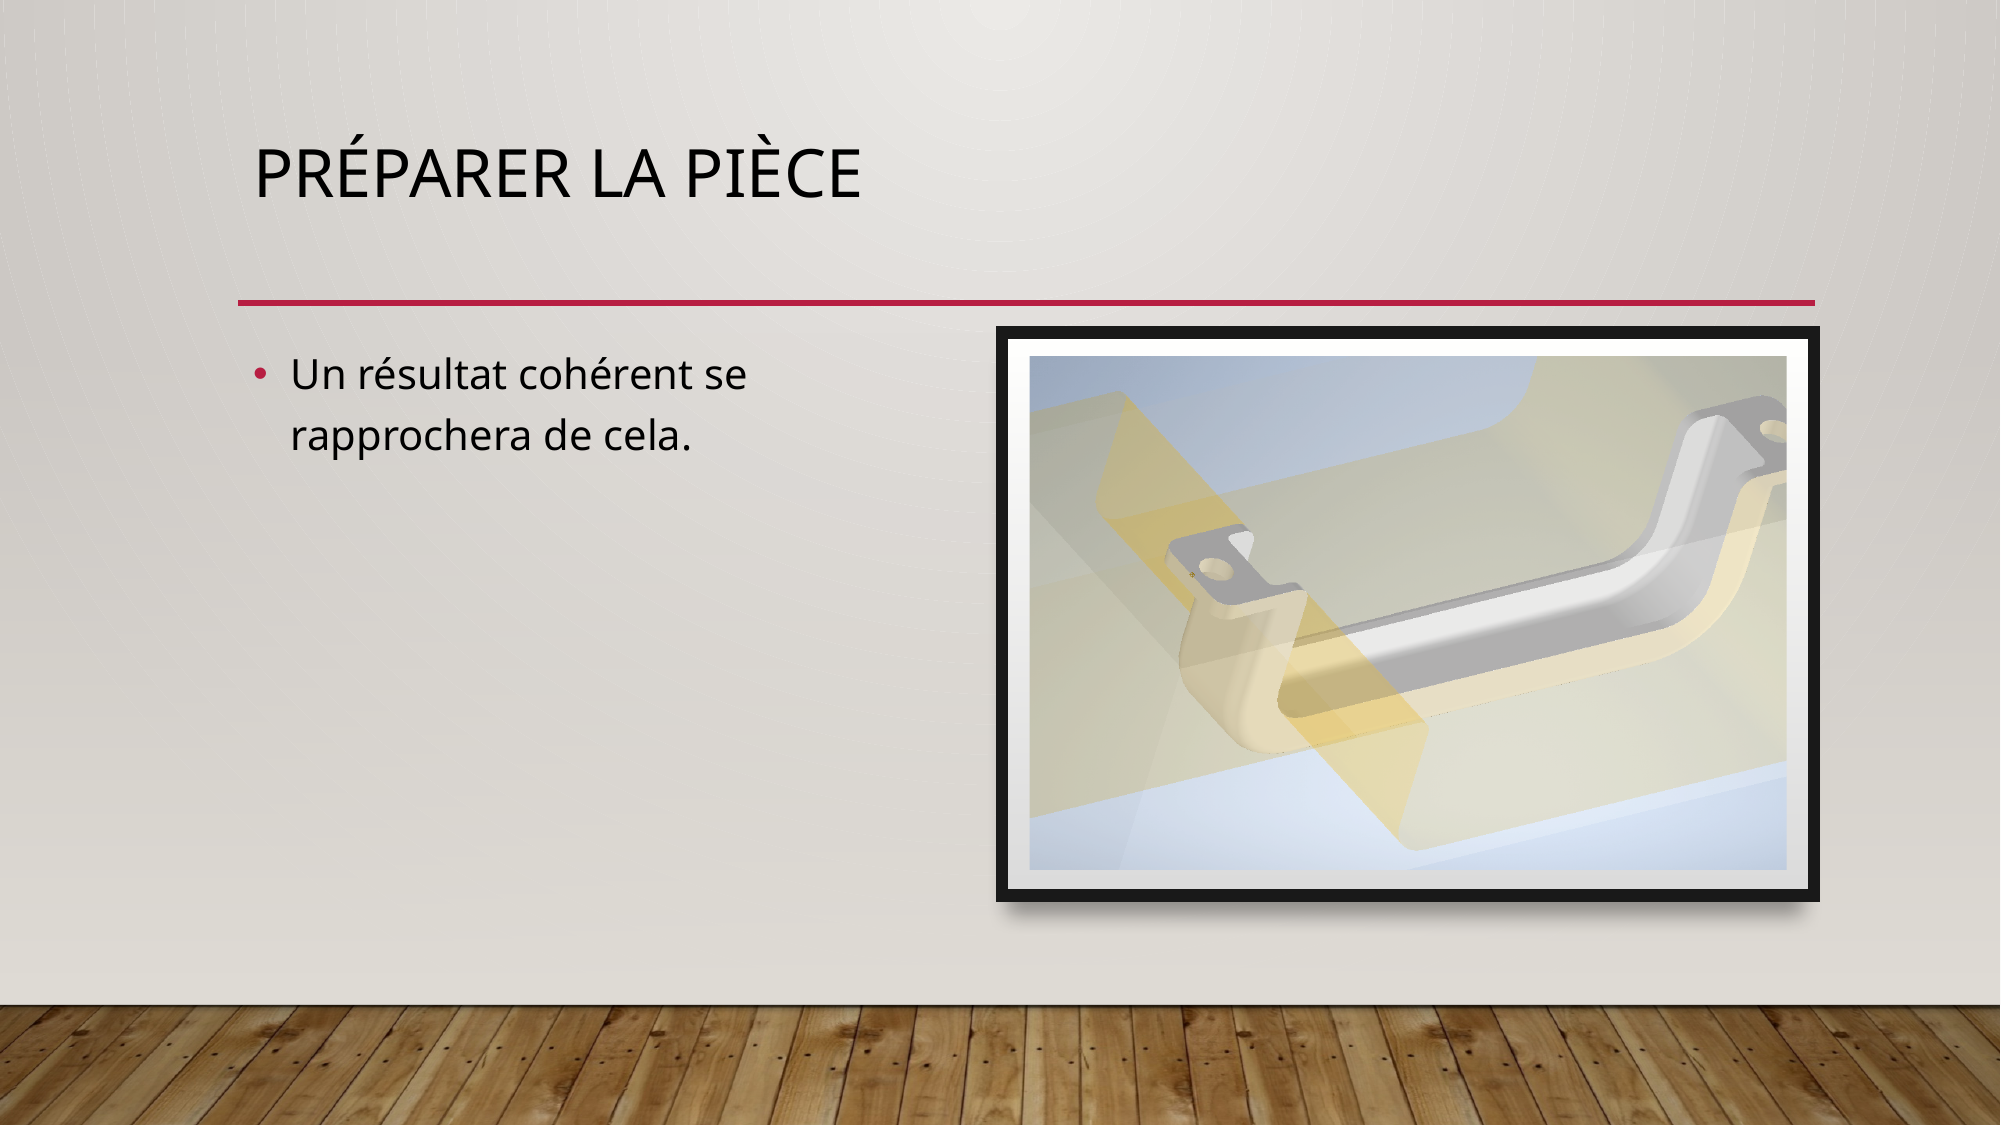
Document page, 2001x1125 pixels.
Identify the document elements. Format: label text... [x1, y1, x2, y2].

title Préparer la pièce [238, 131, 1814, 305]
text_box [1001, 329, 1815, 897]
list Un résultat cohérent se rapprochera de cela. [238, 330, 921, 897]
picture [0, 1005, 2000, 1125]
picture [1029, 356, 1787, 870]
